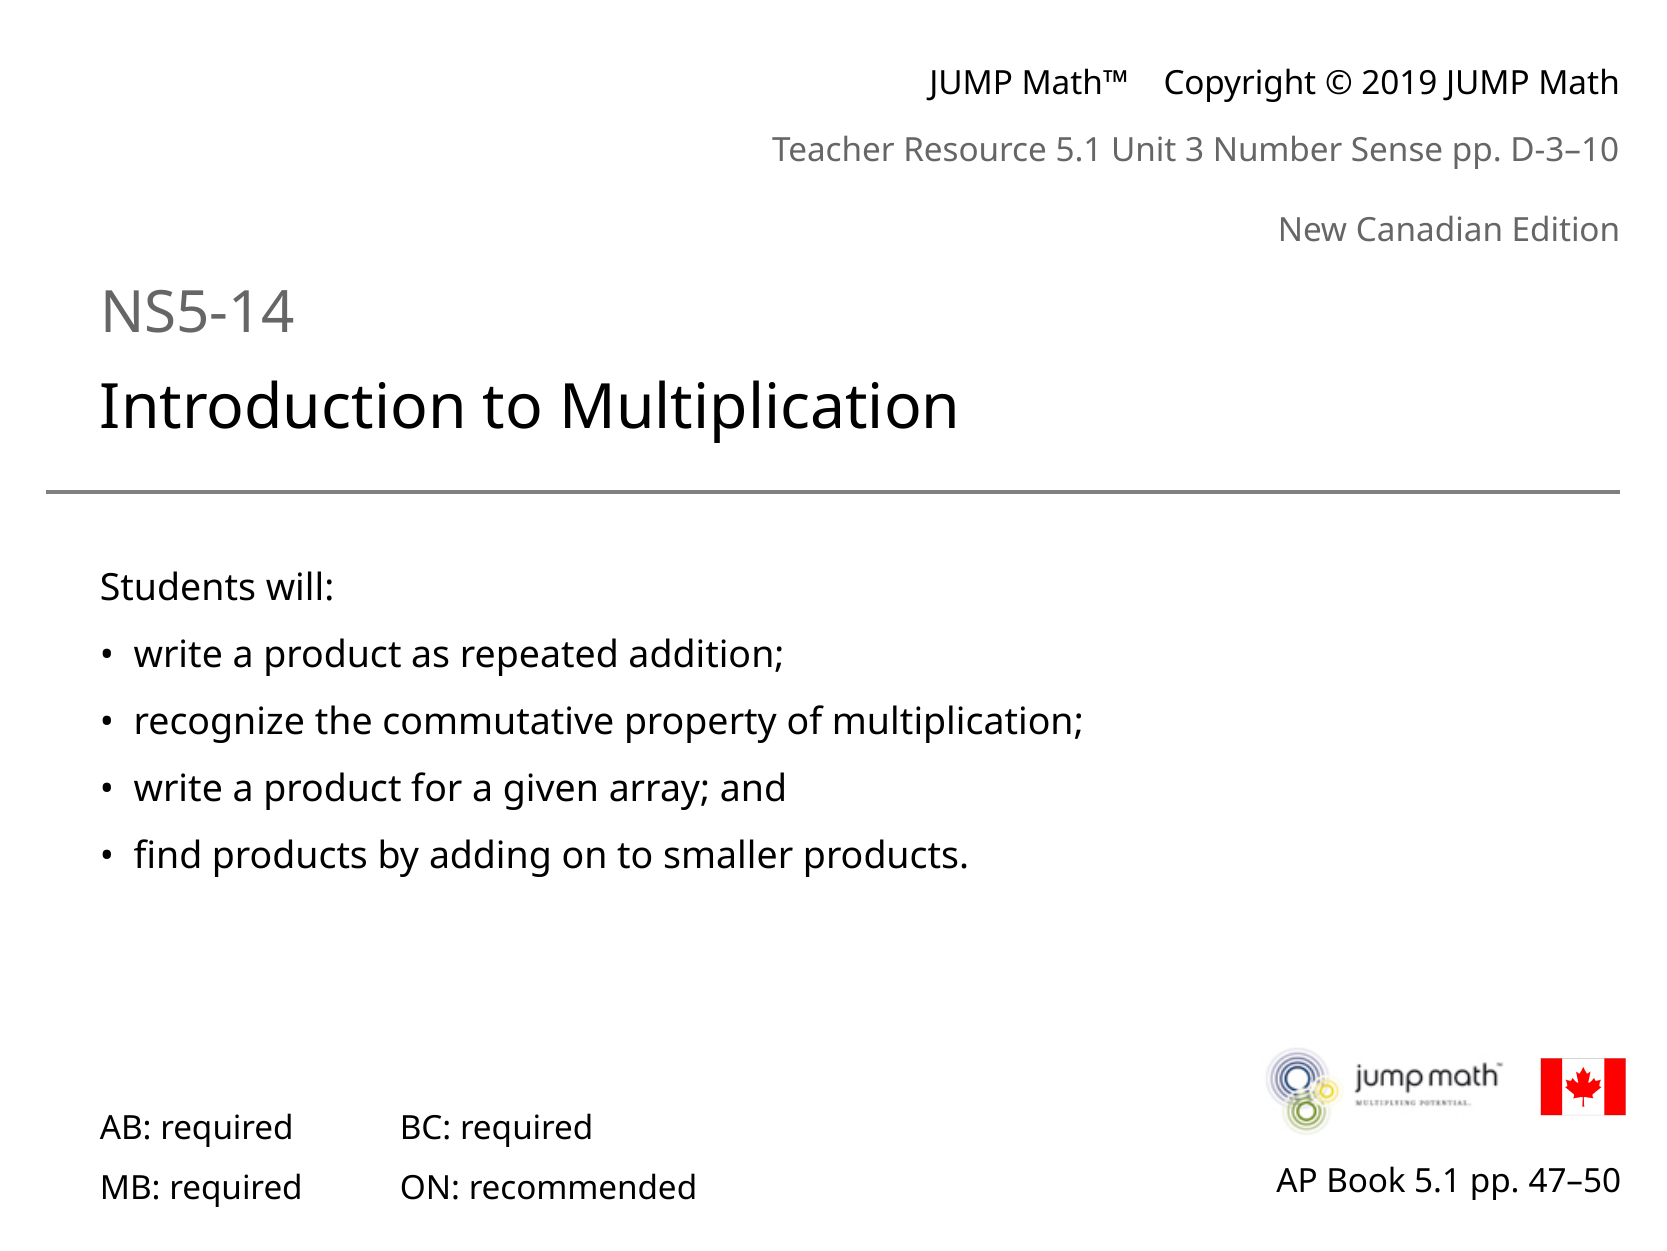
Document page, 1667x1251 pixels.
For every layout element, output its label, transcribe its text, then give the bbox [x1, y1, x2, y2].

text_box Students will: • write a product as repeated addition; • recognize the commutative property of multiplication; • write a product for a given array; and • find products by adding on to smaller products. [85, 549, 1515, 884]
text_box AP Book 5.1 pp. 47–50 [1162, 1152, 1637, 1207]
text_box NS5-14 [85, 266, 507, 352]
text_box Teacher Resource 5.1 Unit 3 Number Sense pp. D-3–10 New Canadian Edition [312, 120, 1636, 256]
text_box Introduction to Multiplication [85, 358, 1359, 448]
picture [1258, 1040, 1510, 1143]
picture [1530, 1033, 1637, 1140]
text_box AB: required BC: required MB: required ON: recommended [85, 1079, 1042, 1214]
text_box JUMP Math™ Copyright © 2019 JUMP Math [837, 54, 1636, 109]
